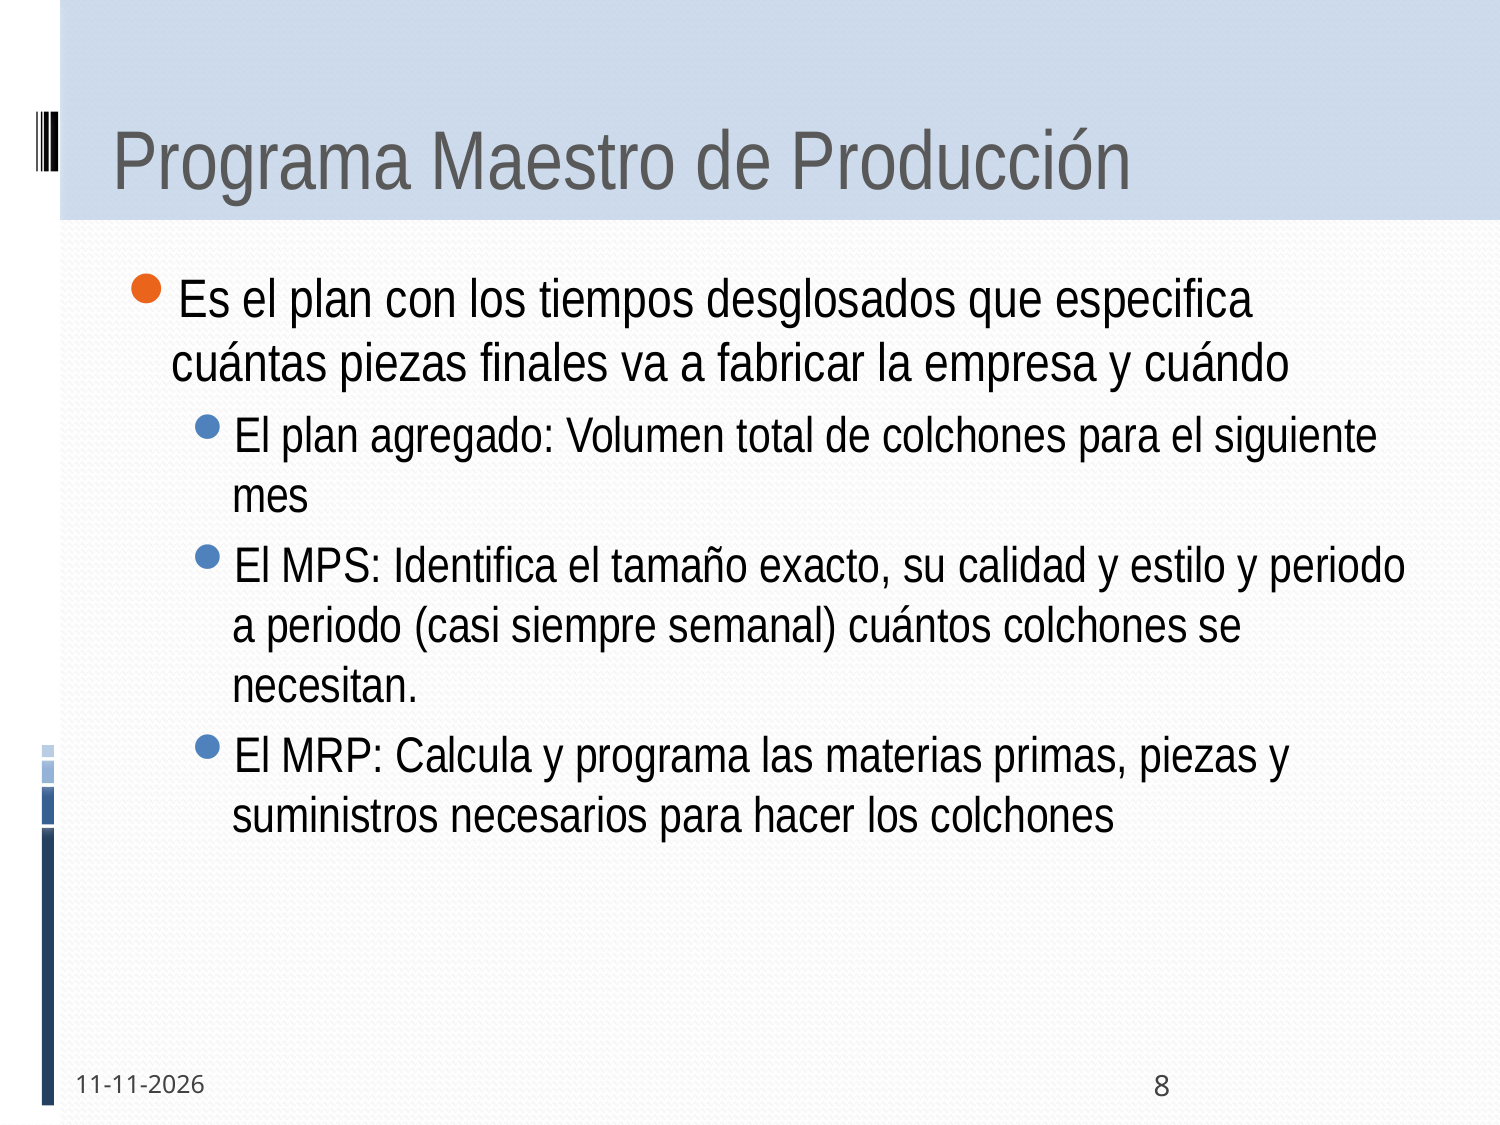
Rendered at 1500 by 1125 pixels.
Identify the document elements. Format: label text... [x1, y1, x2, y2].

list Es el plan con los tiempos desglosados que especifica cuántas piezas finales va a fabricar la empresa y cuándo El plan agregado: Volumen total de colchones para el siguiente mes El MPS: Identifica el tamaño exacto, su calidad y estilo y periodo a periodo (casi siempre semanal) cuántos colchones se necesitan. El MRP: Calcula y programa las materias primas, piezas y suministros necesarios para hacer los colchones [111, 255, 1436, 1038]
title Programa Maestro de Producción [111, 18, 1436, 207]
slide_number 8 [1045, 1046, 1171, 1107]
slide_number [75, 1042, 243, 1103]
